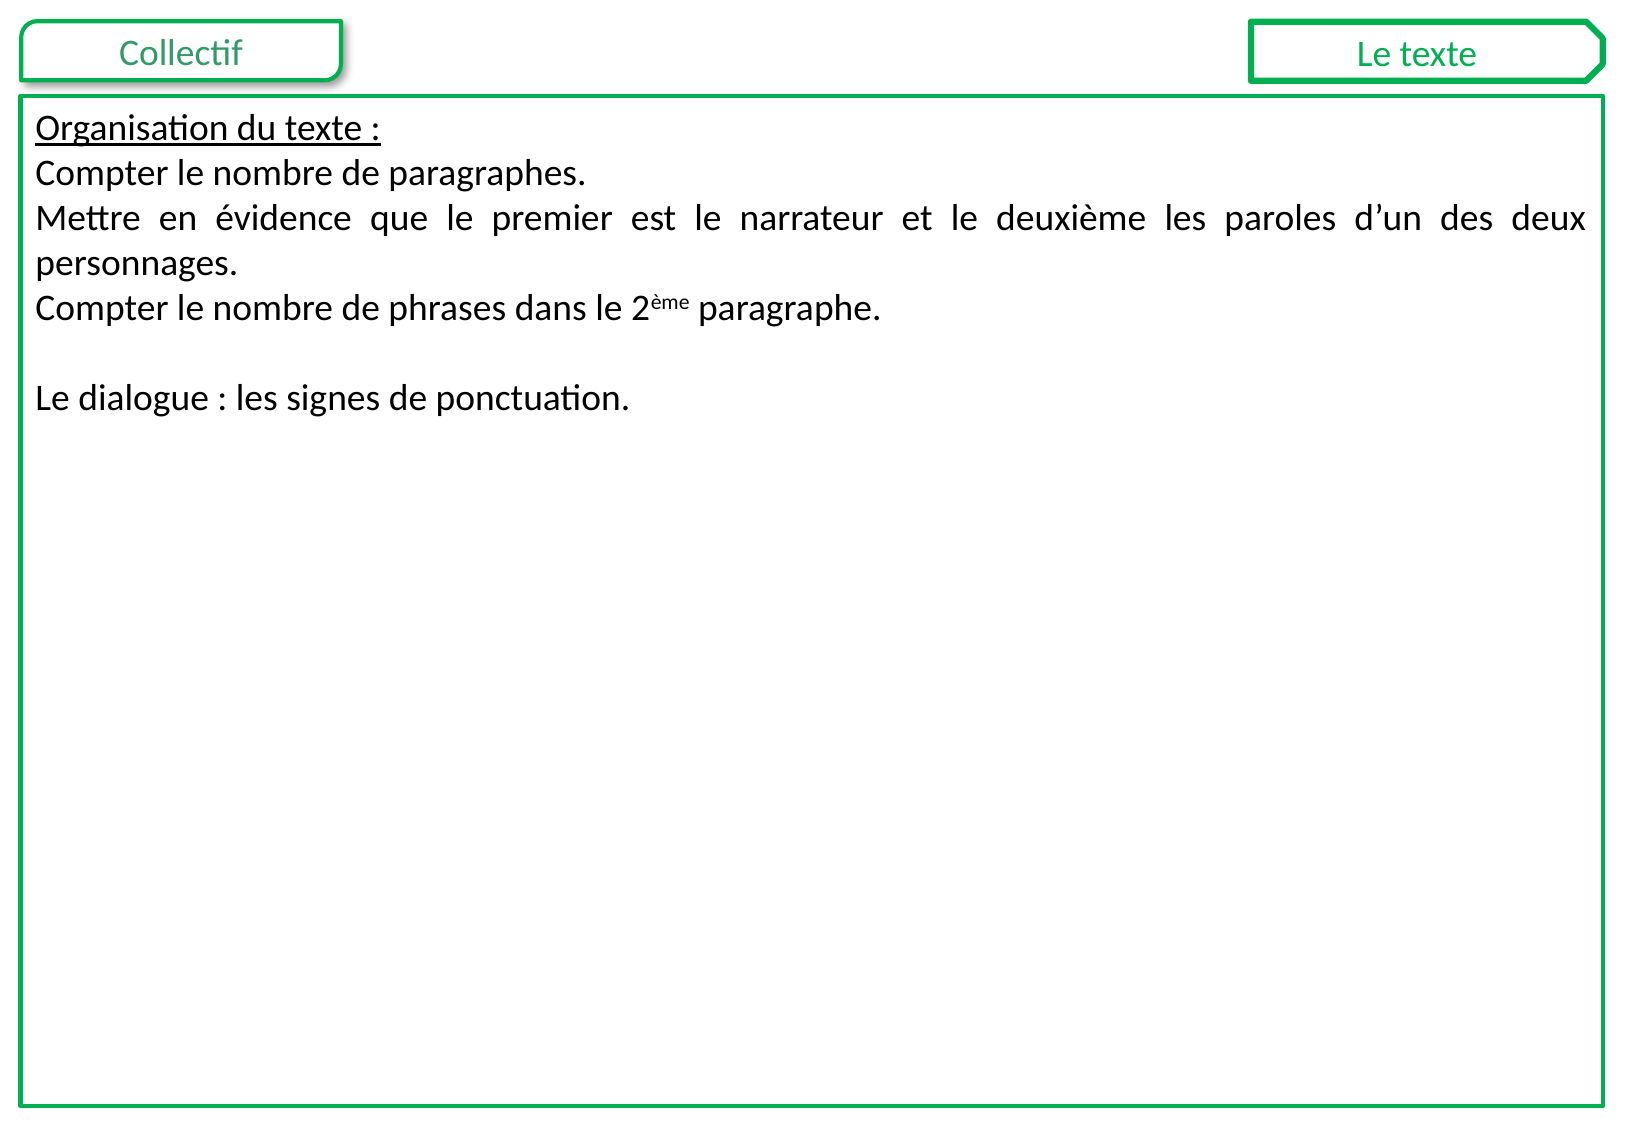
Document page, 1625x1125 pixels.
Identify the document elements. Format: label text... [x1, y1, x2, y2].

list Le texte [1250, 21, 1584, 81]
list Organisation du texte : Compter le nombre de paragraphes. Mettre en évidence que le premier est le narrateur et le deuxième les paroles d’un des deux personnages. Compter le nombre de phrases dans le 2ème paragraphe. Le dialogue : les signes de ponctuation. [18, 94, 1605, 1108]
